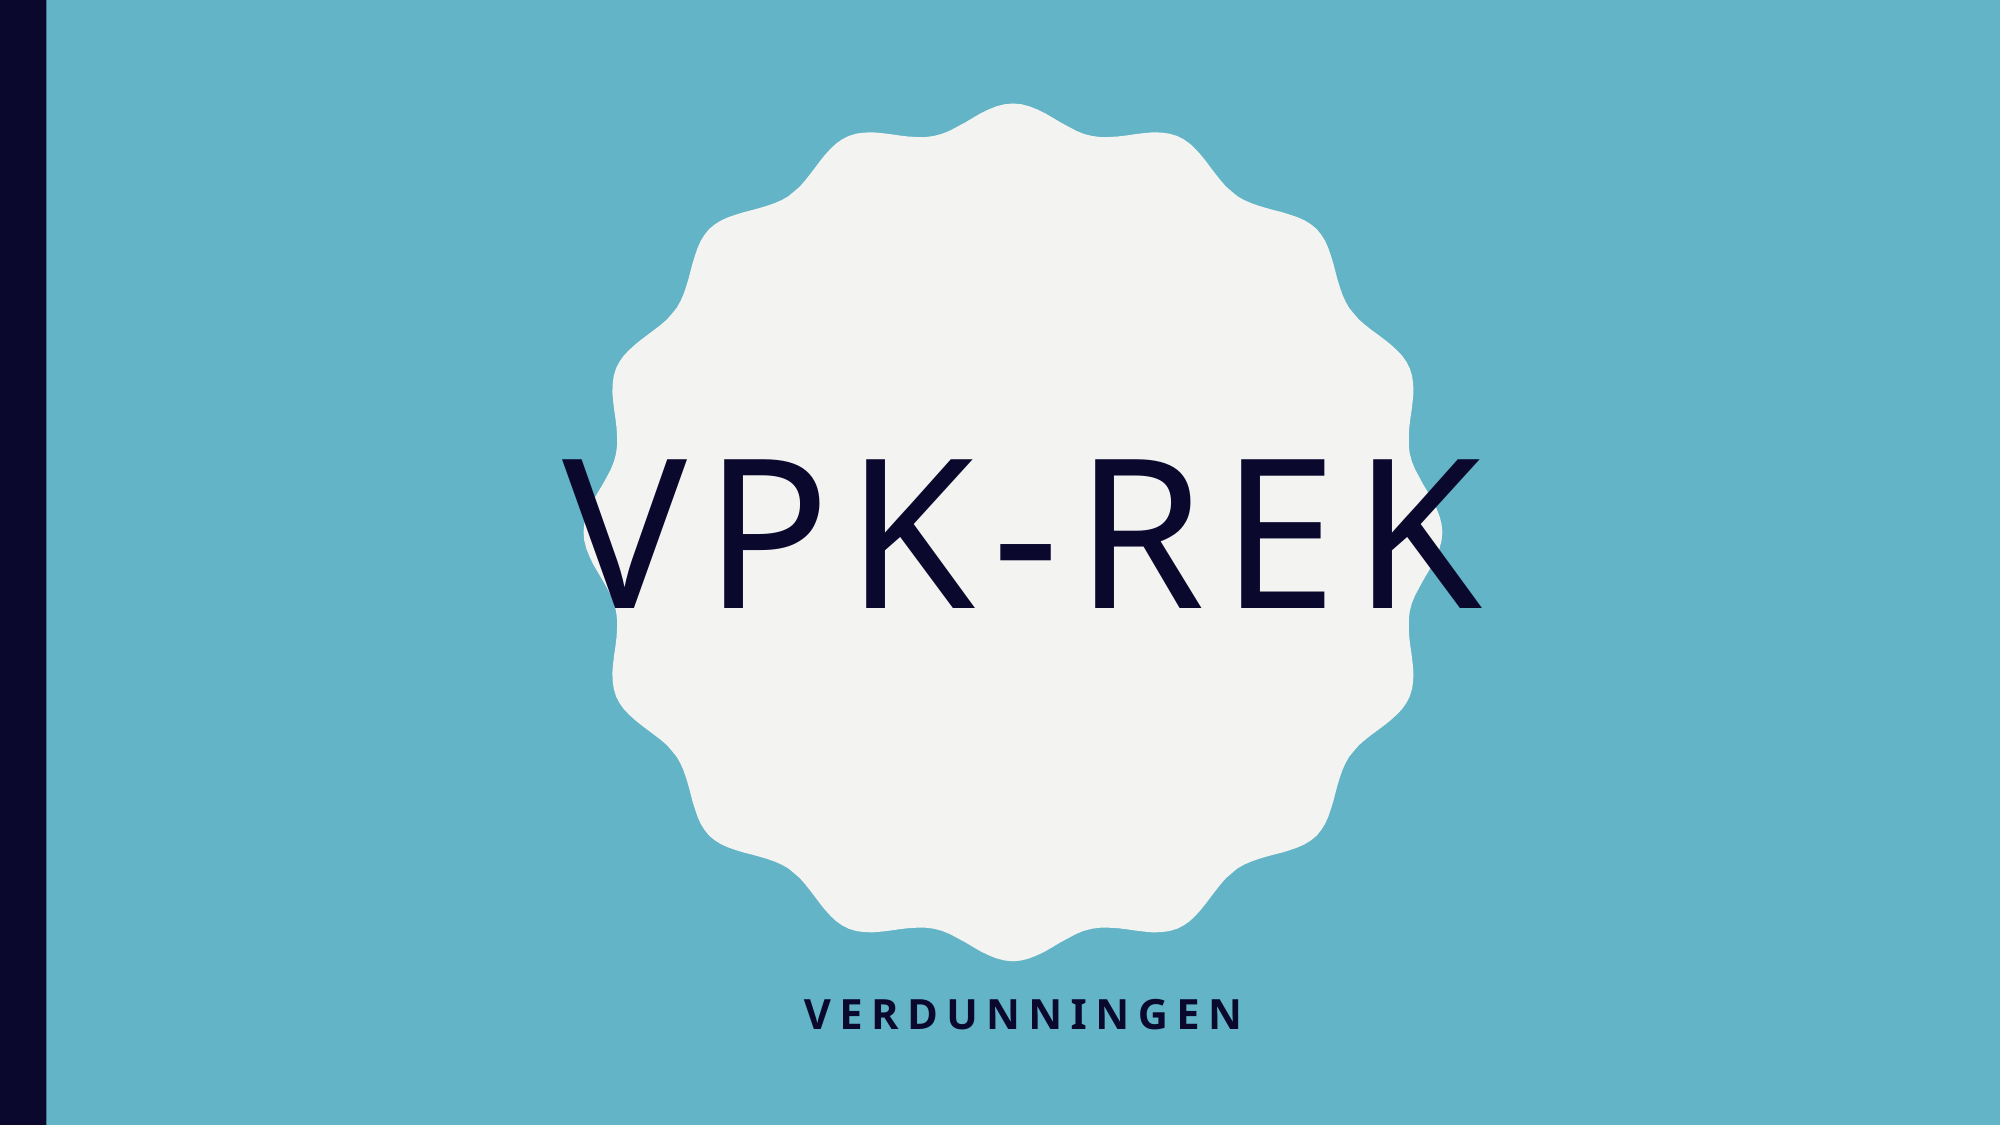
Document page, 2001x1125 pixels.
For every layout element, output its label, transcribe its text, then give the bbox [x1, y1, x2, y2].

title VPK-REK [176, 180, 1870, 902]
subtitle Verdunningen [363, 980, 1684, 1103]
